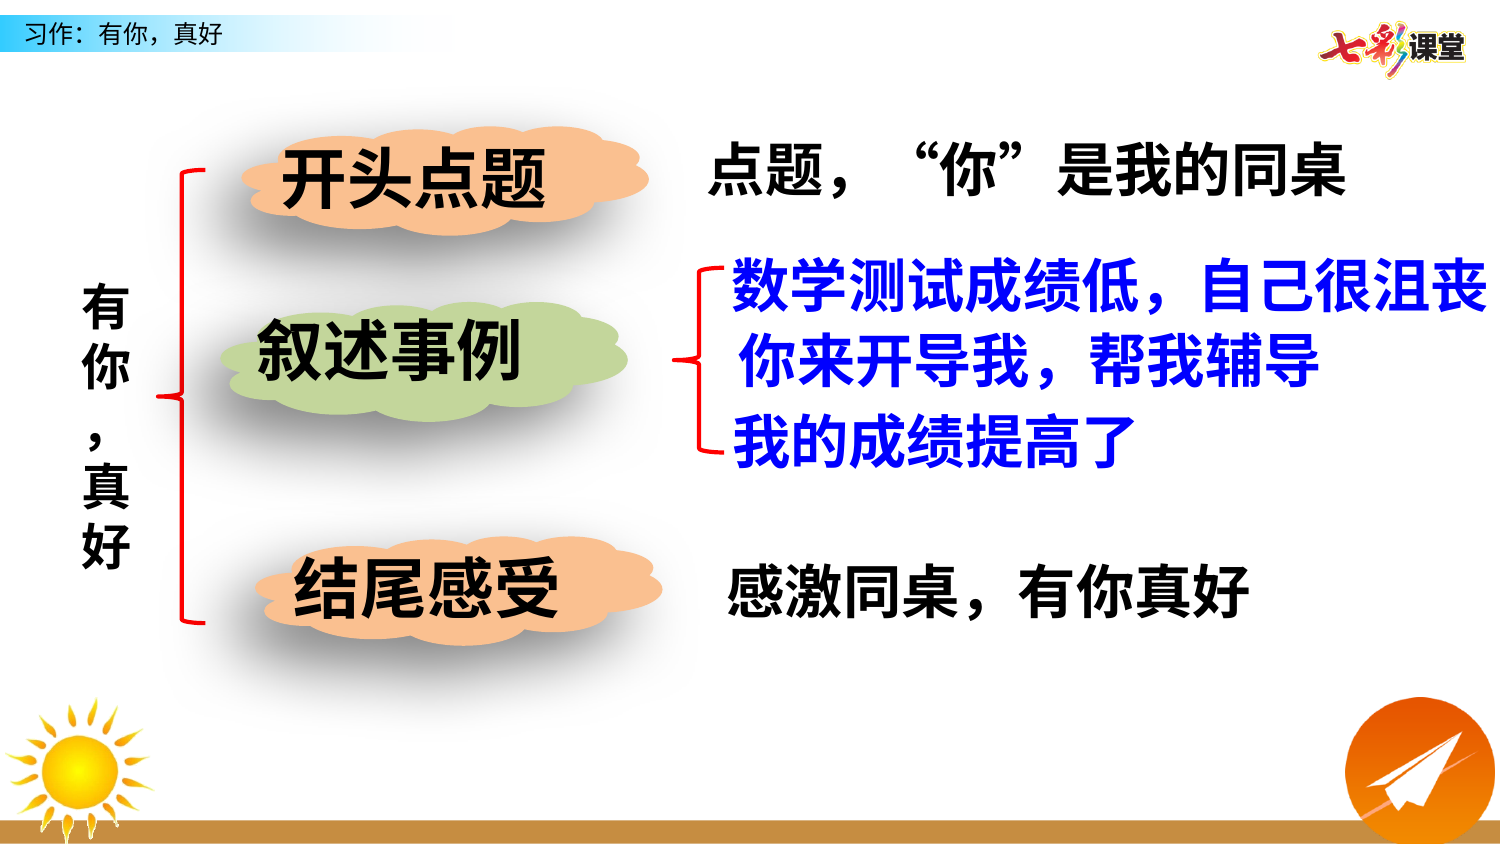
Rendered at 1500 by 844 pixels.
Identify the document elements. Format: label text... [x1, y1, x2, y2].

text_box 点题，“你”是我的同桌 [692, 125, 1443, 211]
picture [5, 697, 155, 844]
picture [1345, 697, 1495, 844]
text_box 数学测试成绩低，自己很沮丧 [717, 241, 1500, 327]
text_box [255, 535, 663, 646]
text_box [673, 267, 724, 454]
text_box 你来开导我，帮我辅导 [724, 317, 1500, 397]
text_box [180, 169, 206, 335]
picture [1316, 20, 1468, 80]
text_box 有你 ，真好 [53, 266, 160, 585]
text_box [180, 453, 206, 624]
text_box 感激同桌，有你真好 [711, 547, 1500, 633]
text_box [241, 125, 649, 236]
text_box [220, 300, 628, 422]
text_box 我的成绩提高了 [717, 397, 1500, 483]
